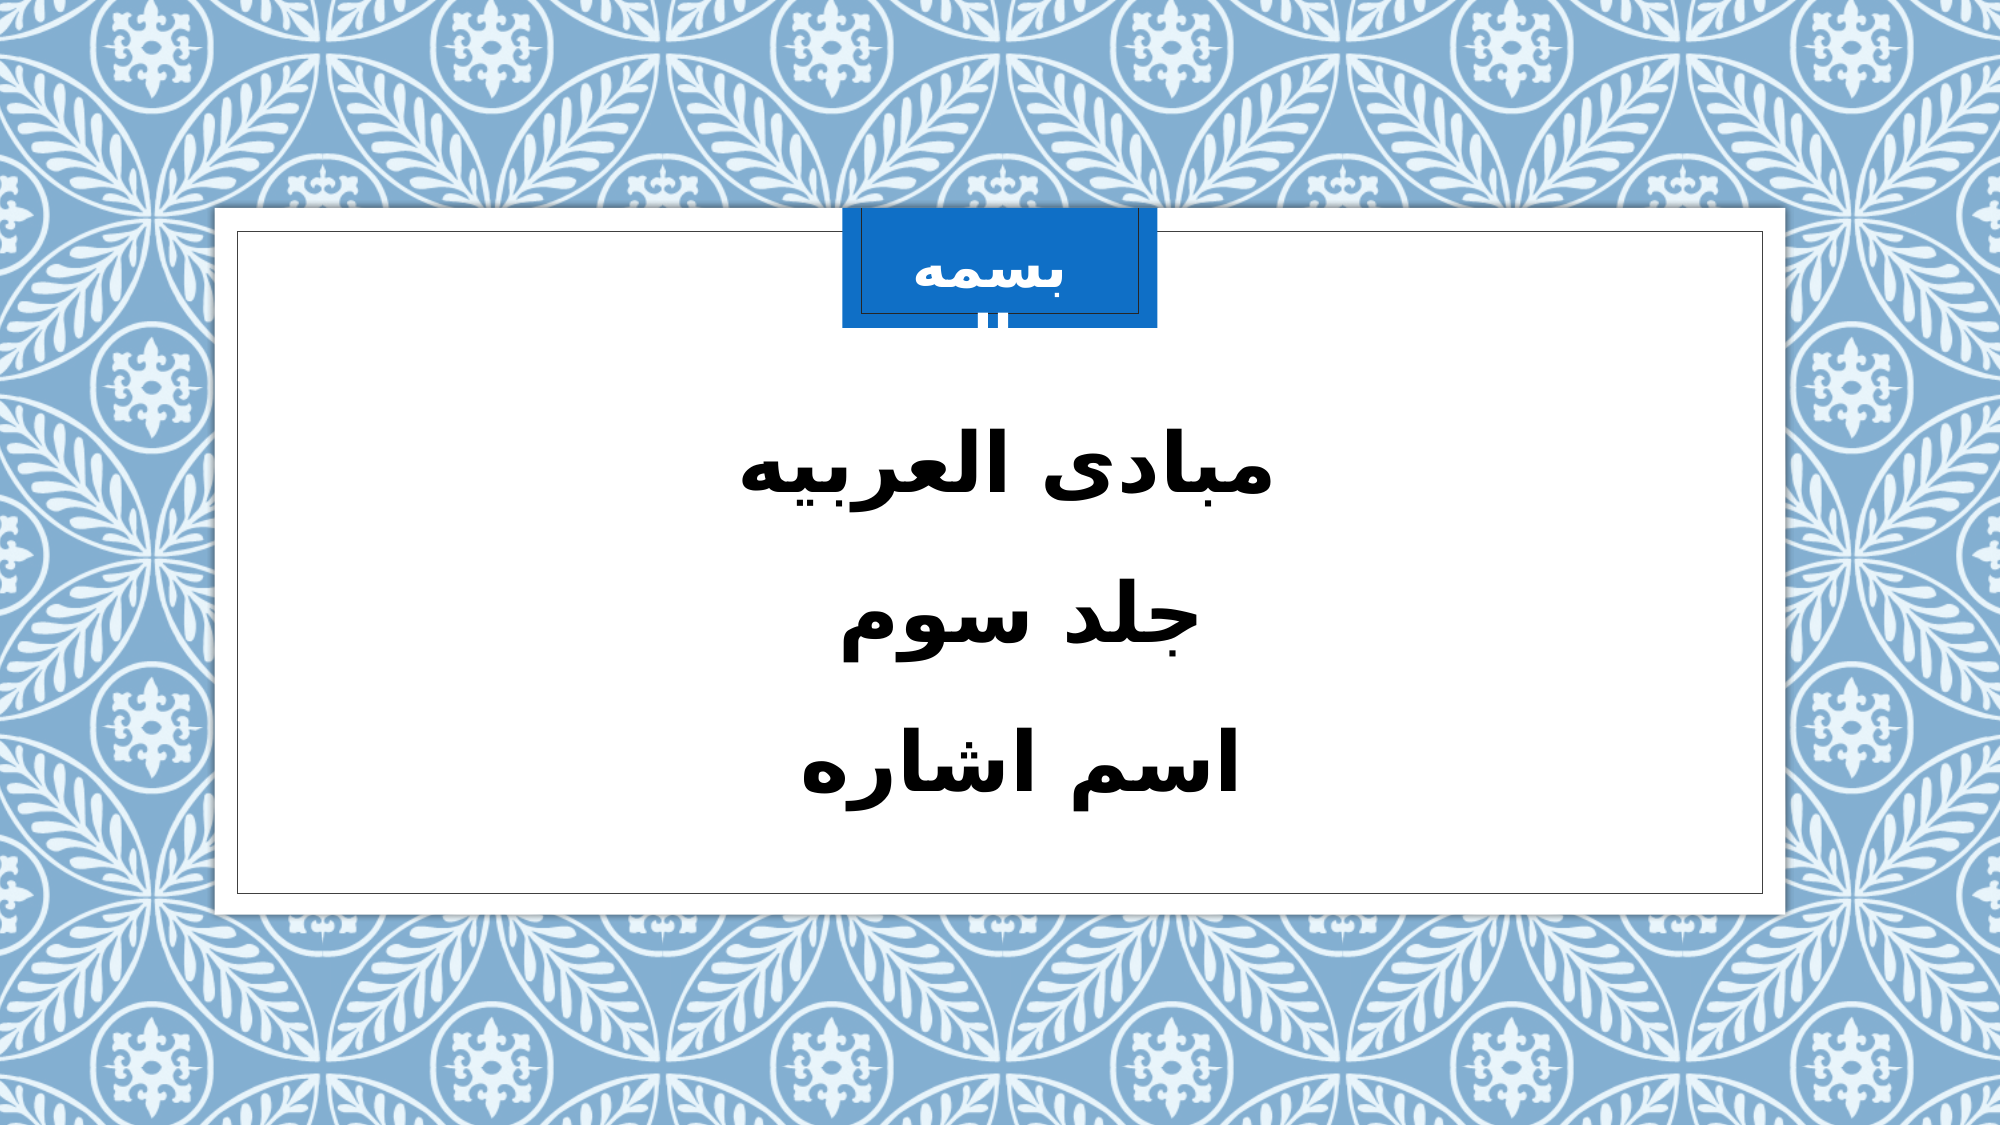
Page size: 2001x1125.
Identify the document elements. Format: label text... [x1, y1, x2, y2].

text_box مبادی العربیه جلد سوم اسم اشاره [659, 351, 1385, 816]
text_box بسمه تعالی [897, 221, 1147, 377]
